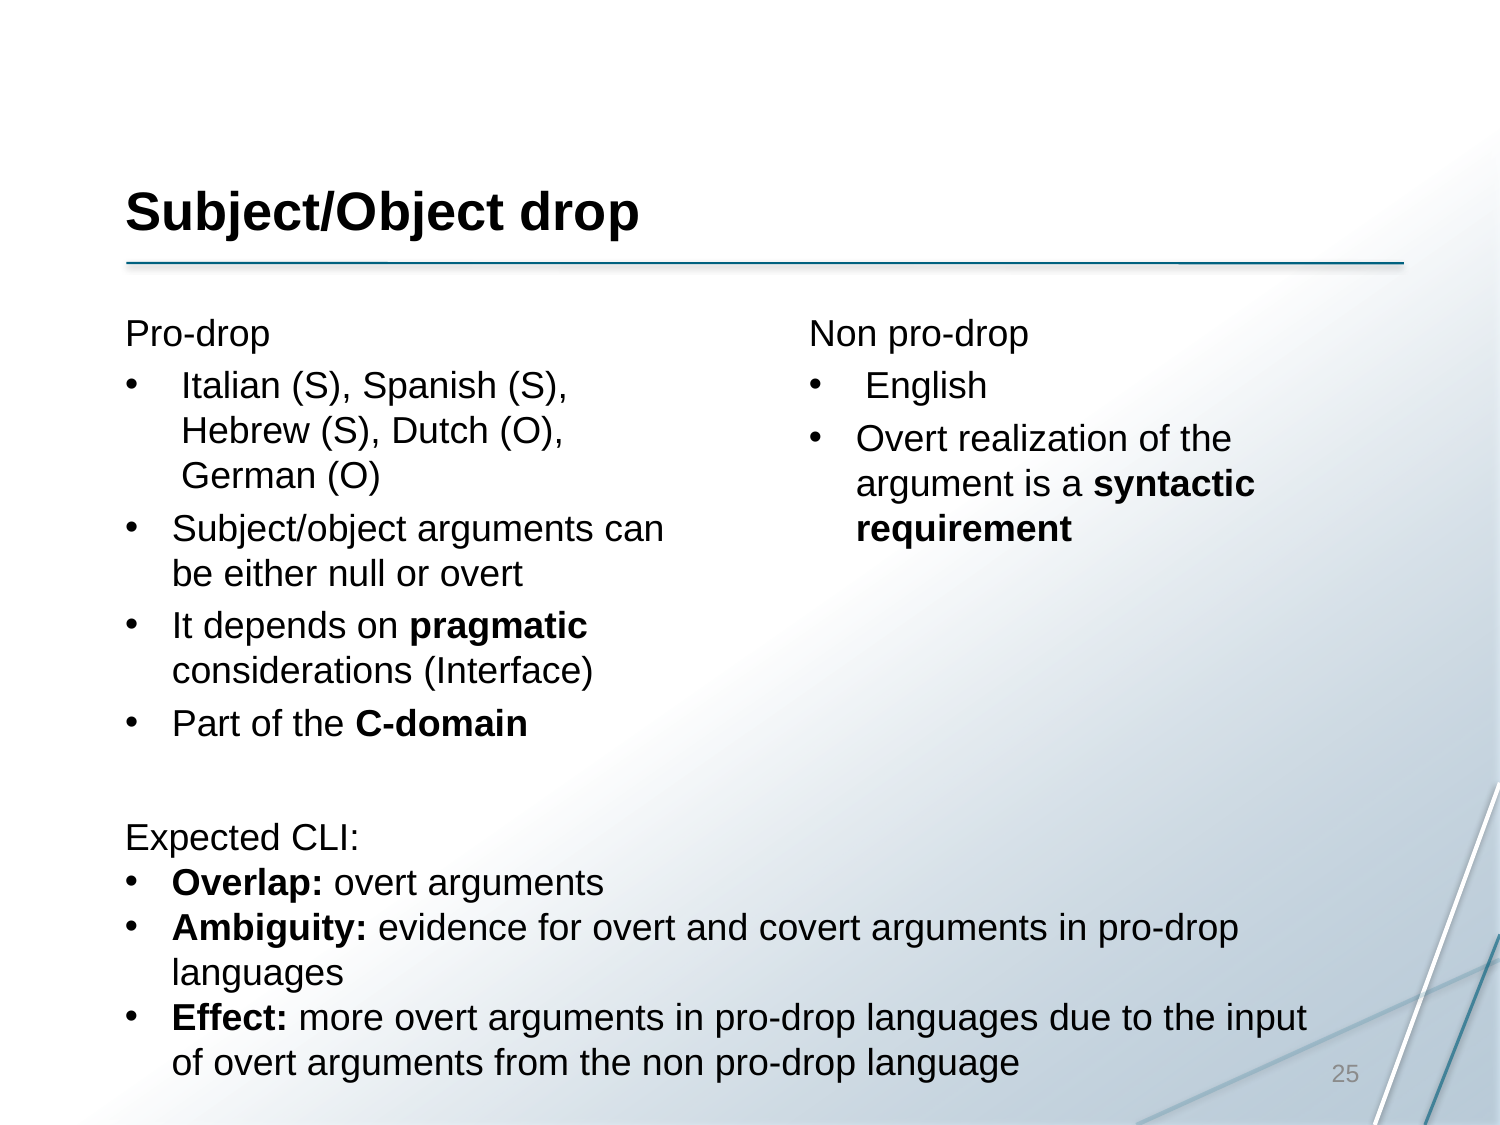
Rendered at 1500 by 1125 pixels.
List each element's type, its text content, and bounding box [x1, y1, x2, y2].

list Non pro-drop English Overt realization of the argument is a syntactic requirement [793, 301, 1403, 596]
title Subject/Object drop [109, 49, 1403, 249]
text_box Expected CLI: Overlap: overt arguments Ambiguity: evidence for overt and covert arguments in pro-drop languages Effect: more overt arguments in pro-drop languages due to the input of overt arguments from the non pro-drop language [109, 805, 1332, 1091]
list Pro-drop Italian (S), Spanish (S), Hebrew (S), Dutch (O), German (O) Subject/object arguments can be either null or overt It depends on pragmatic considerations (Interface) Part of the C-domain [109, 301, 719, 774]
slide_number 25 [1074, 1042, 1375, 1103]
